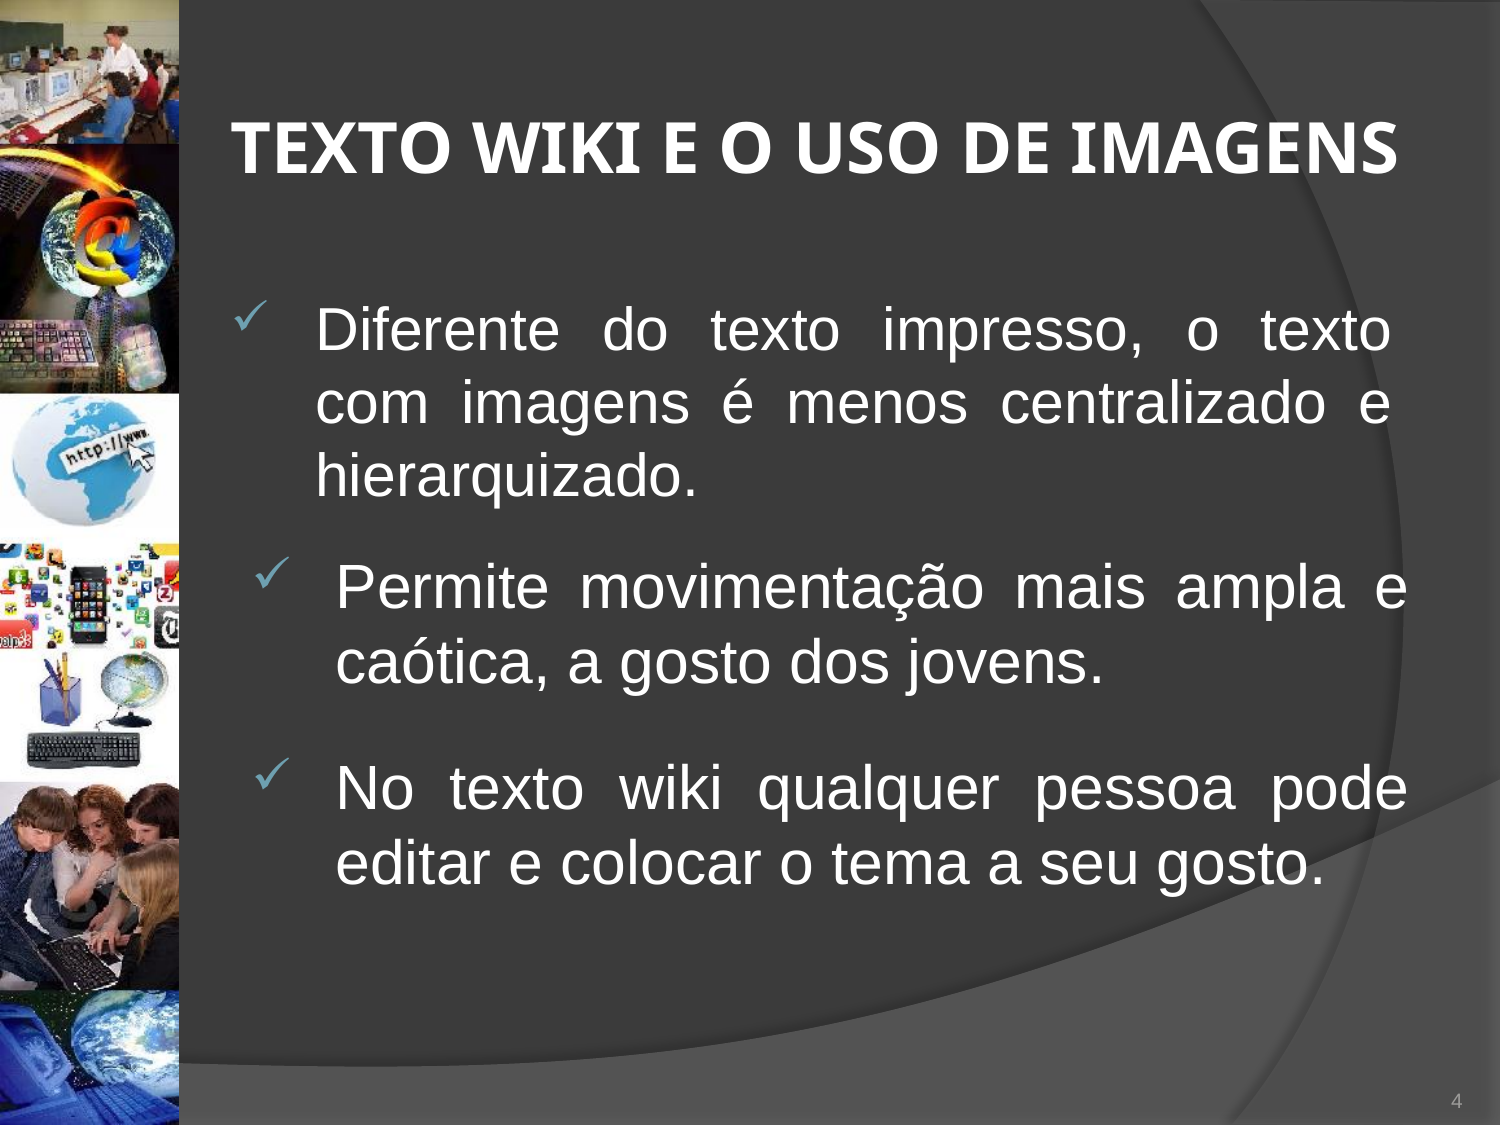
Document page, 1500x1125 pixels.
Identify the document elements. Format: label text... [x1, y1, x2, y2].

text_box No texto wiki qualquer pessoa pode editar e colocar o tema a seu gosto. [230, 739, 1426, 974]
title TEXTO WIKI E O USO DE IMAGENS [222, 93, 1448, 282]
slide_number 4 [1337, 1053, 1463, 1114]
text_box Diferente do texto impresso, o texto com imagens é menos centralizado e hierarquizado. [212, 282, 1408, 517]
text_box Permite movimentação mais ampla e caótica, a gosto dos jovens. [230, 538, 1426, 739]
picture [0, 0, 179, 1125]
